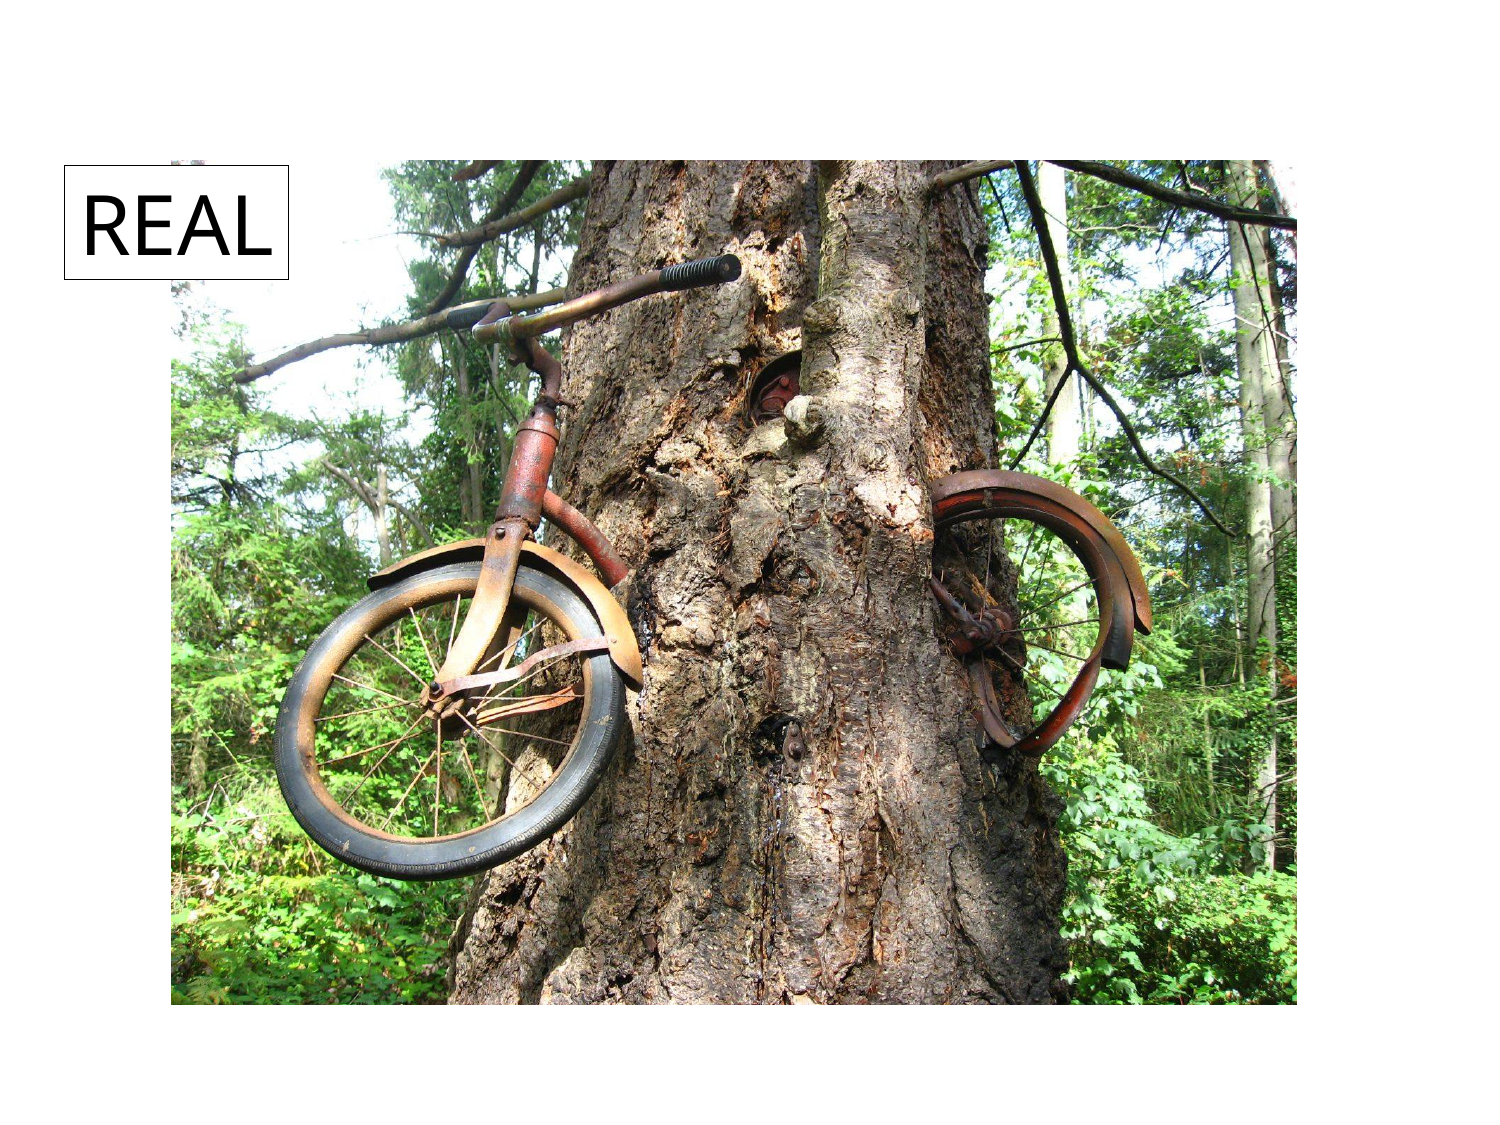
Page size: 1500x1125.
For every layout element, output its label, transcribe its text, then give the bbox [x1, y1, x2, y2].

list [170, 160, 1297, 1006]
text_box REAL [64, 165, 165, 280]
